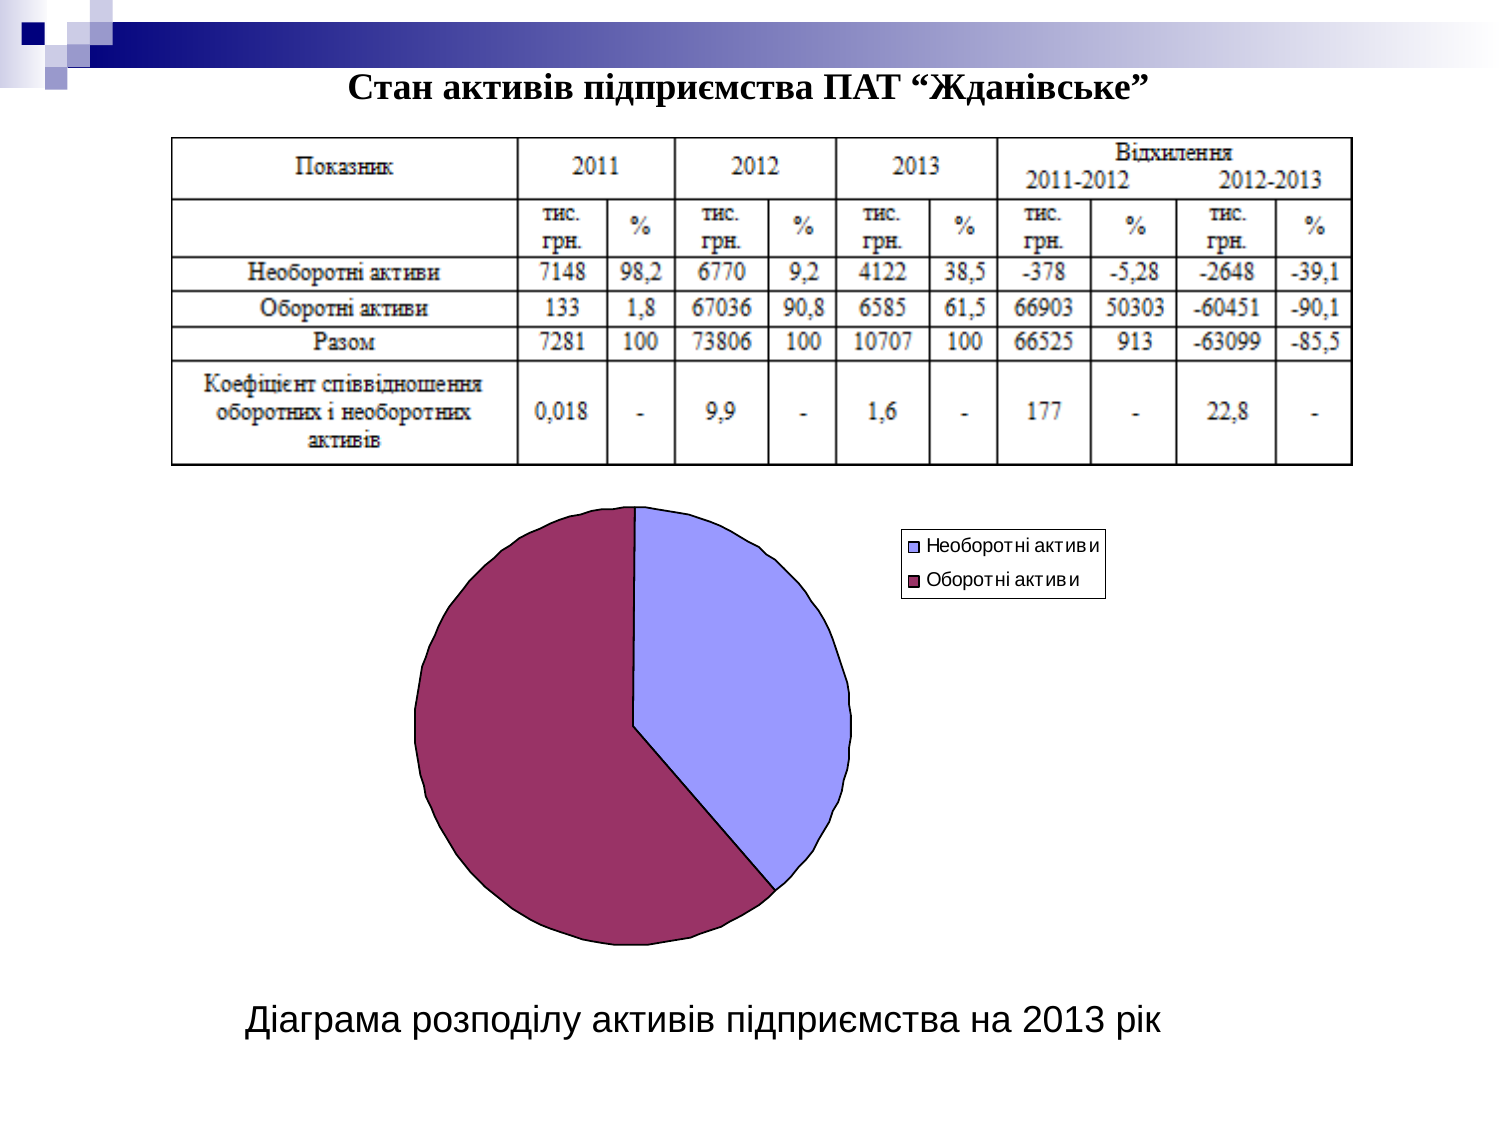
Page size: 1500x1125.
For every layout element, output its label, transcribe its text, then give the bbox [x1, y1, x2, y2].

picture [324, 467, 1135, 976]
text_box Стан активів підприємства ПАТ “Жданівське” [332, 54, 1165, 115]
picture [170, 136, 1353, 466]
text_box Діаграма розподілу активів підприємства на 2013 рік [183, 987, 1235, 1048]
